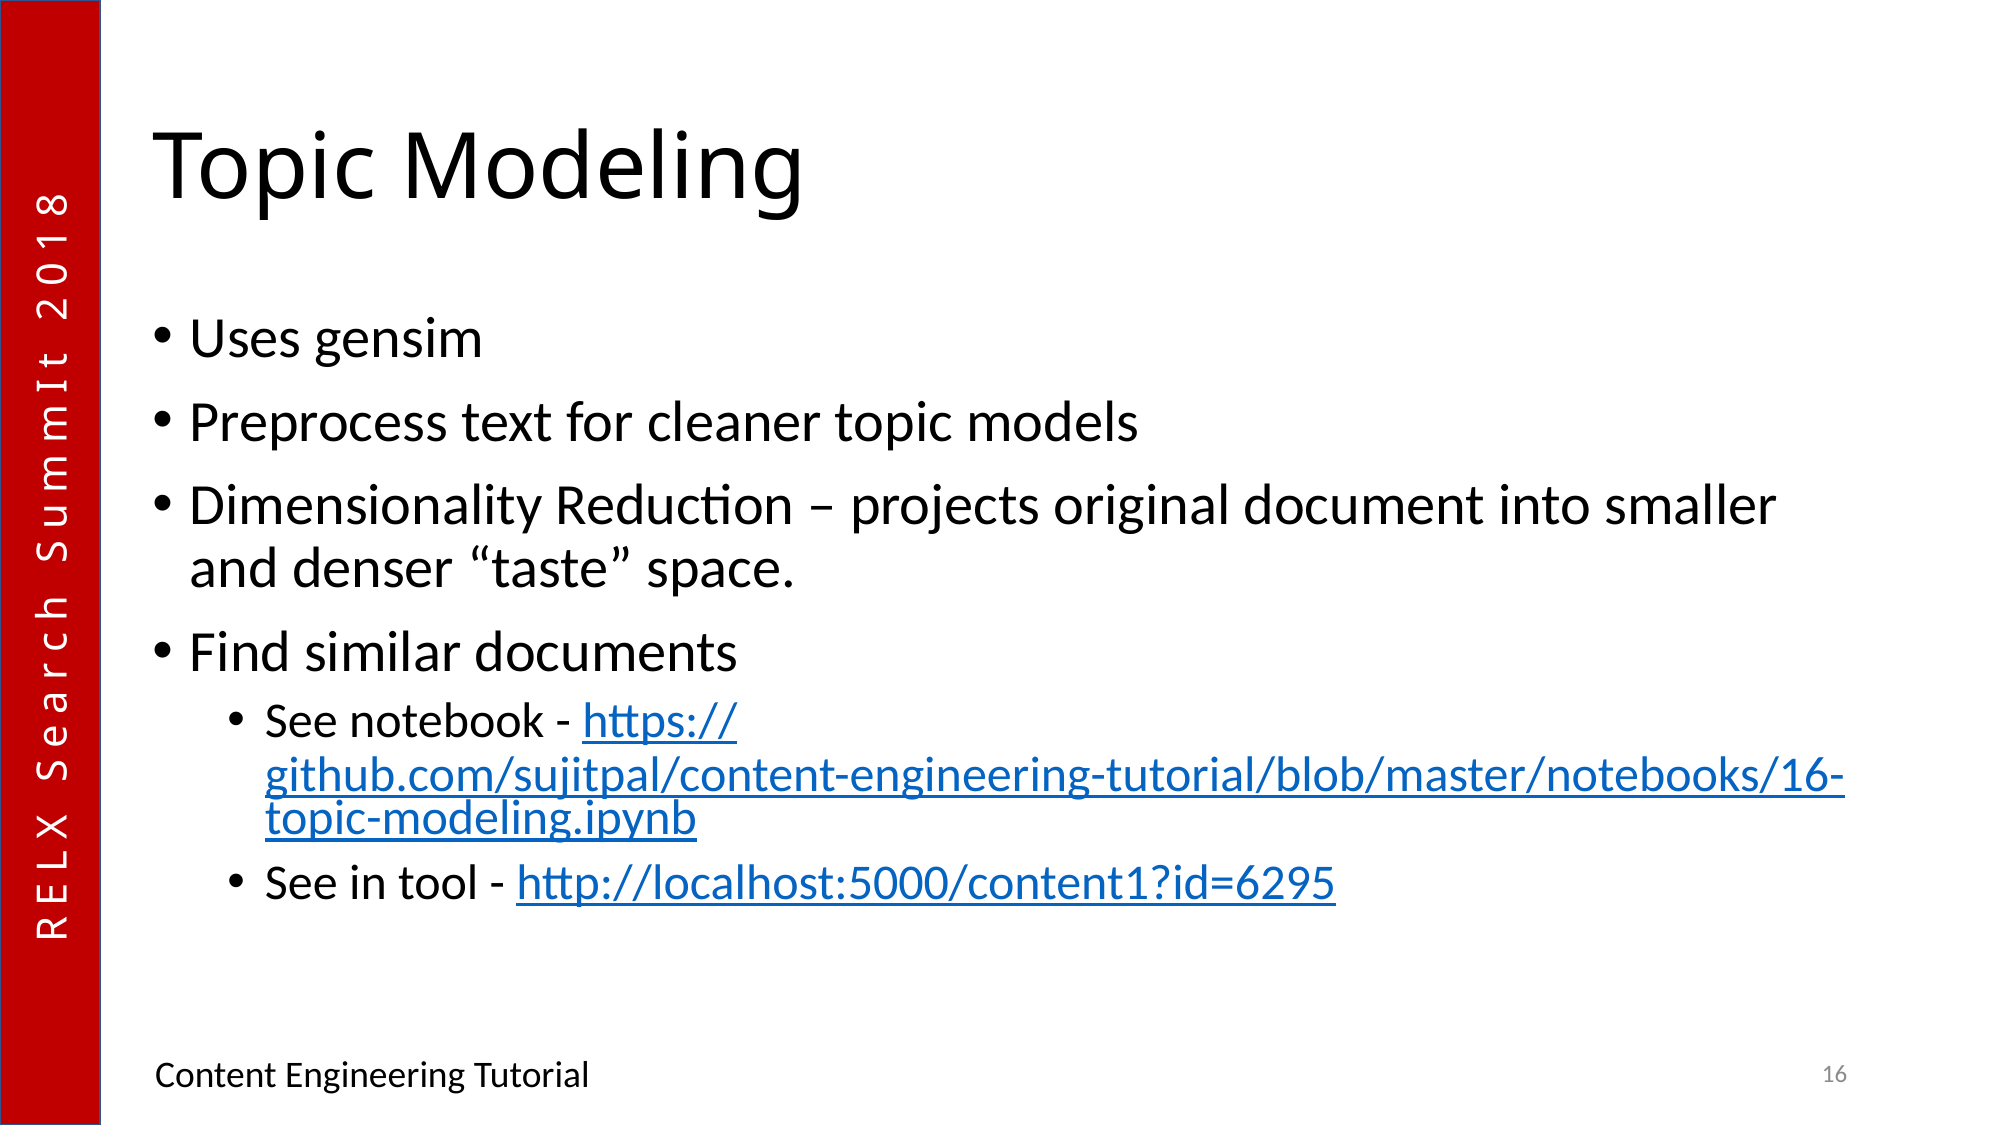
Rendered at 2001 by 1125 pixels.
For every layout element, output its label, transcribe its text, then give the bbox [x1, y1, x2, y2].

title Topic Modeling [137, 59, 1863, 278]
footer Content Engineering Tutorial [140, 1042, 816, 1103]
slide_number 16 [1412, 1042, 1863, 1103]
list Uses gensim Preprocess text for cleaner topic models Dimensionality Reduction – projects original document into smaller and denser “taste” space. Find similar documents See notebook - https://github.com/sujitpal/content-engineering-tutorial/blob/master/notebooks/16-topic-modeling.ipynb See in tool - http://localhost:5000/content1?id=6295 [137, 299, 1863, 1014]
